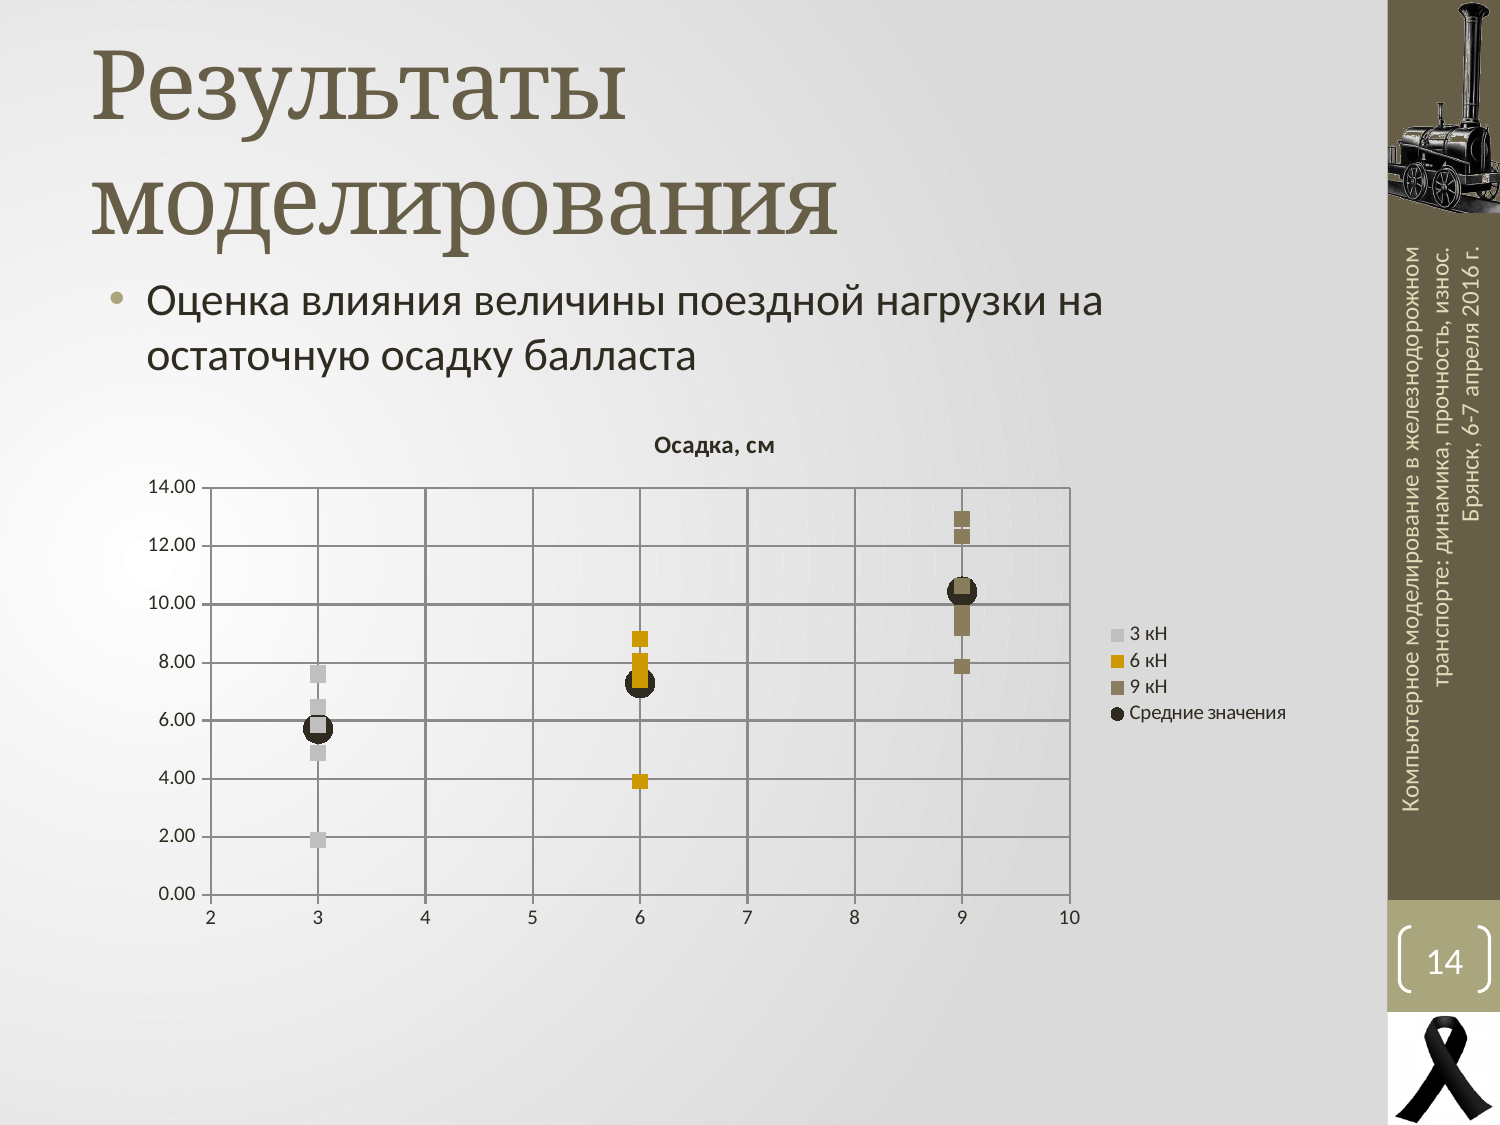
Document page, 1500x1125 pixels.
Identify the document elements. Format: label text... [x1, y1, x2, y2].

list Оценка влияния величины поездной нагрузки на остаточную осадку балласта [75, 262, 1325, 1050]
footer Компьютерное моделирование в железнодорожном транспорте: динамика, прочность, износ. Брянск, 6-7 апреля 2016 г. [1383, 231, 1495, 889]
chart [123, 408, 1306, 941]
picture [1387, 1012, 1500, 1125]
slide_number 14 [1397, 925, 1492, 994]
picture [1388, 0, 1500, 213]
title Результаты моделирования [75, 45, 1325, 233]
